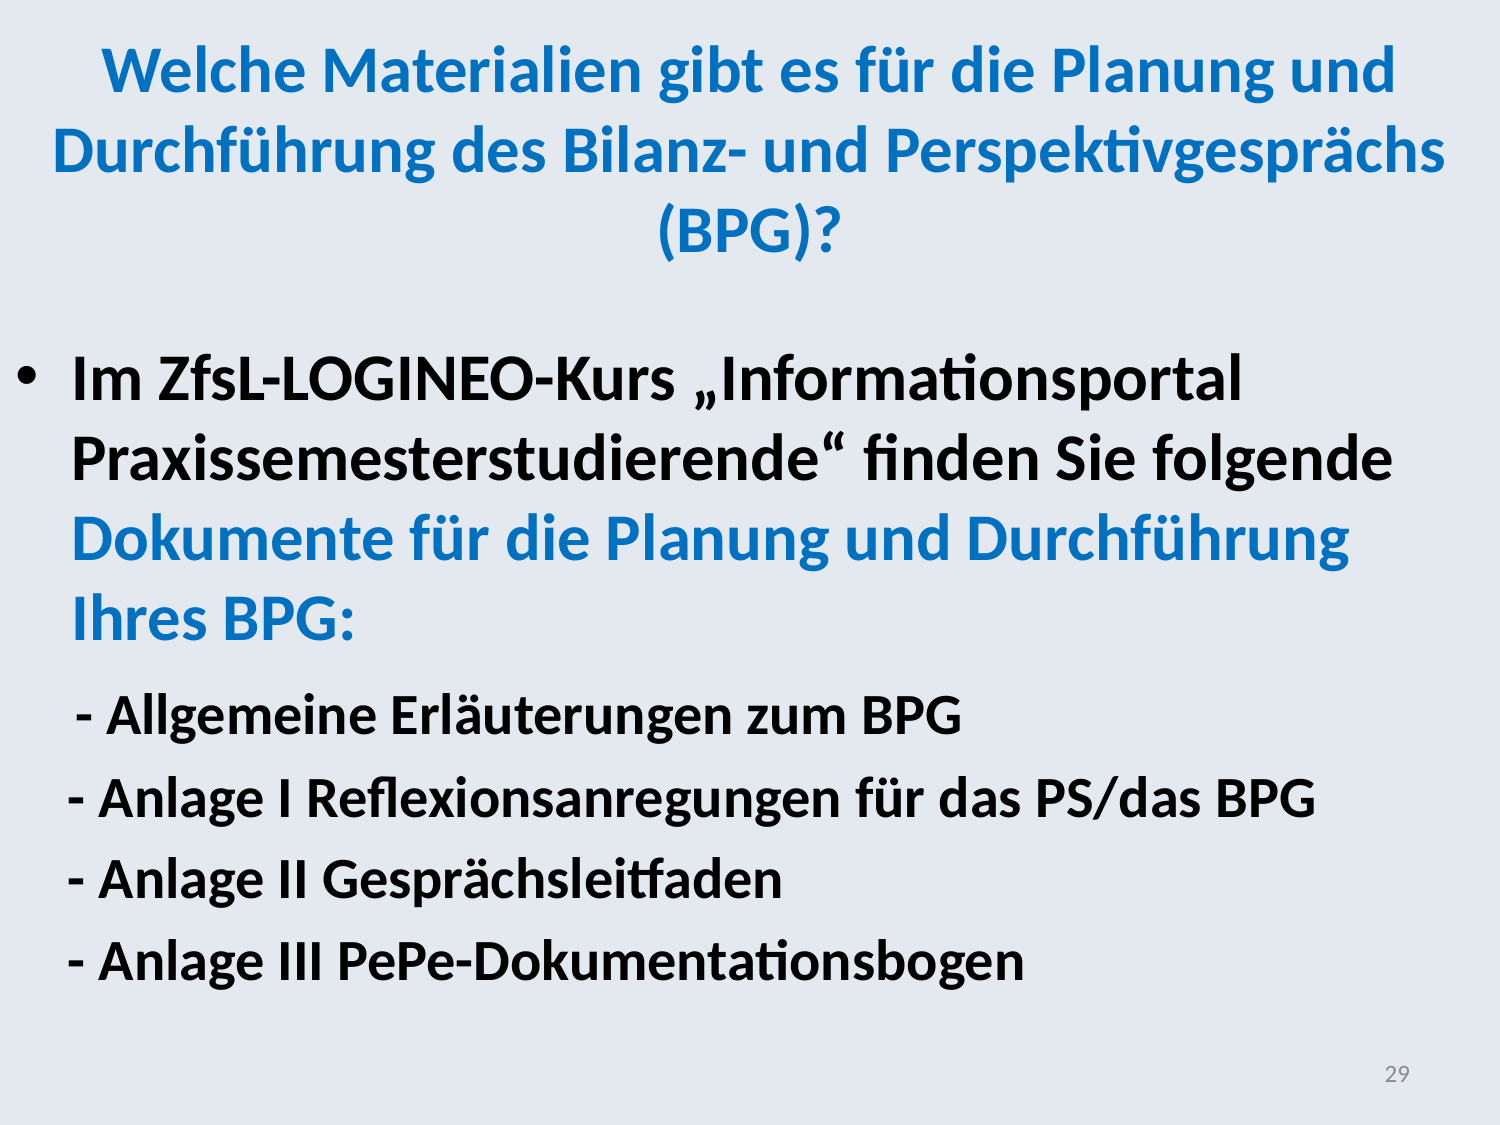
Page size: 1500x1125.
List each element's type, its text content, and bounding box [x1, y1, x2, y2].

title Welche Materialien gibt es für die Planung und Durchführung des Bilanz- und Perspektivgesprächs (BPG)? [0, 0, 1500, 291]
slide_number 29 [1074, 1042, 1425, 1103]
list Im ZfsL-LOGINEO-Kurs „Informationsportal Praxissemesterstudierende“ finden Sie folgende Dokumente für die Planung und Durchführung Ihres BPG: - Allgemeine Erläuterungen zum BPG - Anlage I Reflexionsanregungen für das PS/das BPG - Anlage II Gesprächsleitfaden - Anlage III PePe-Dokumentationsbogen [0, 326, 1500, 1125]
